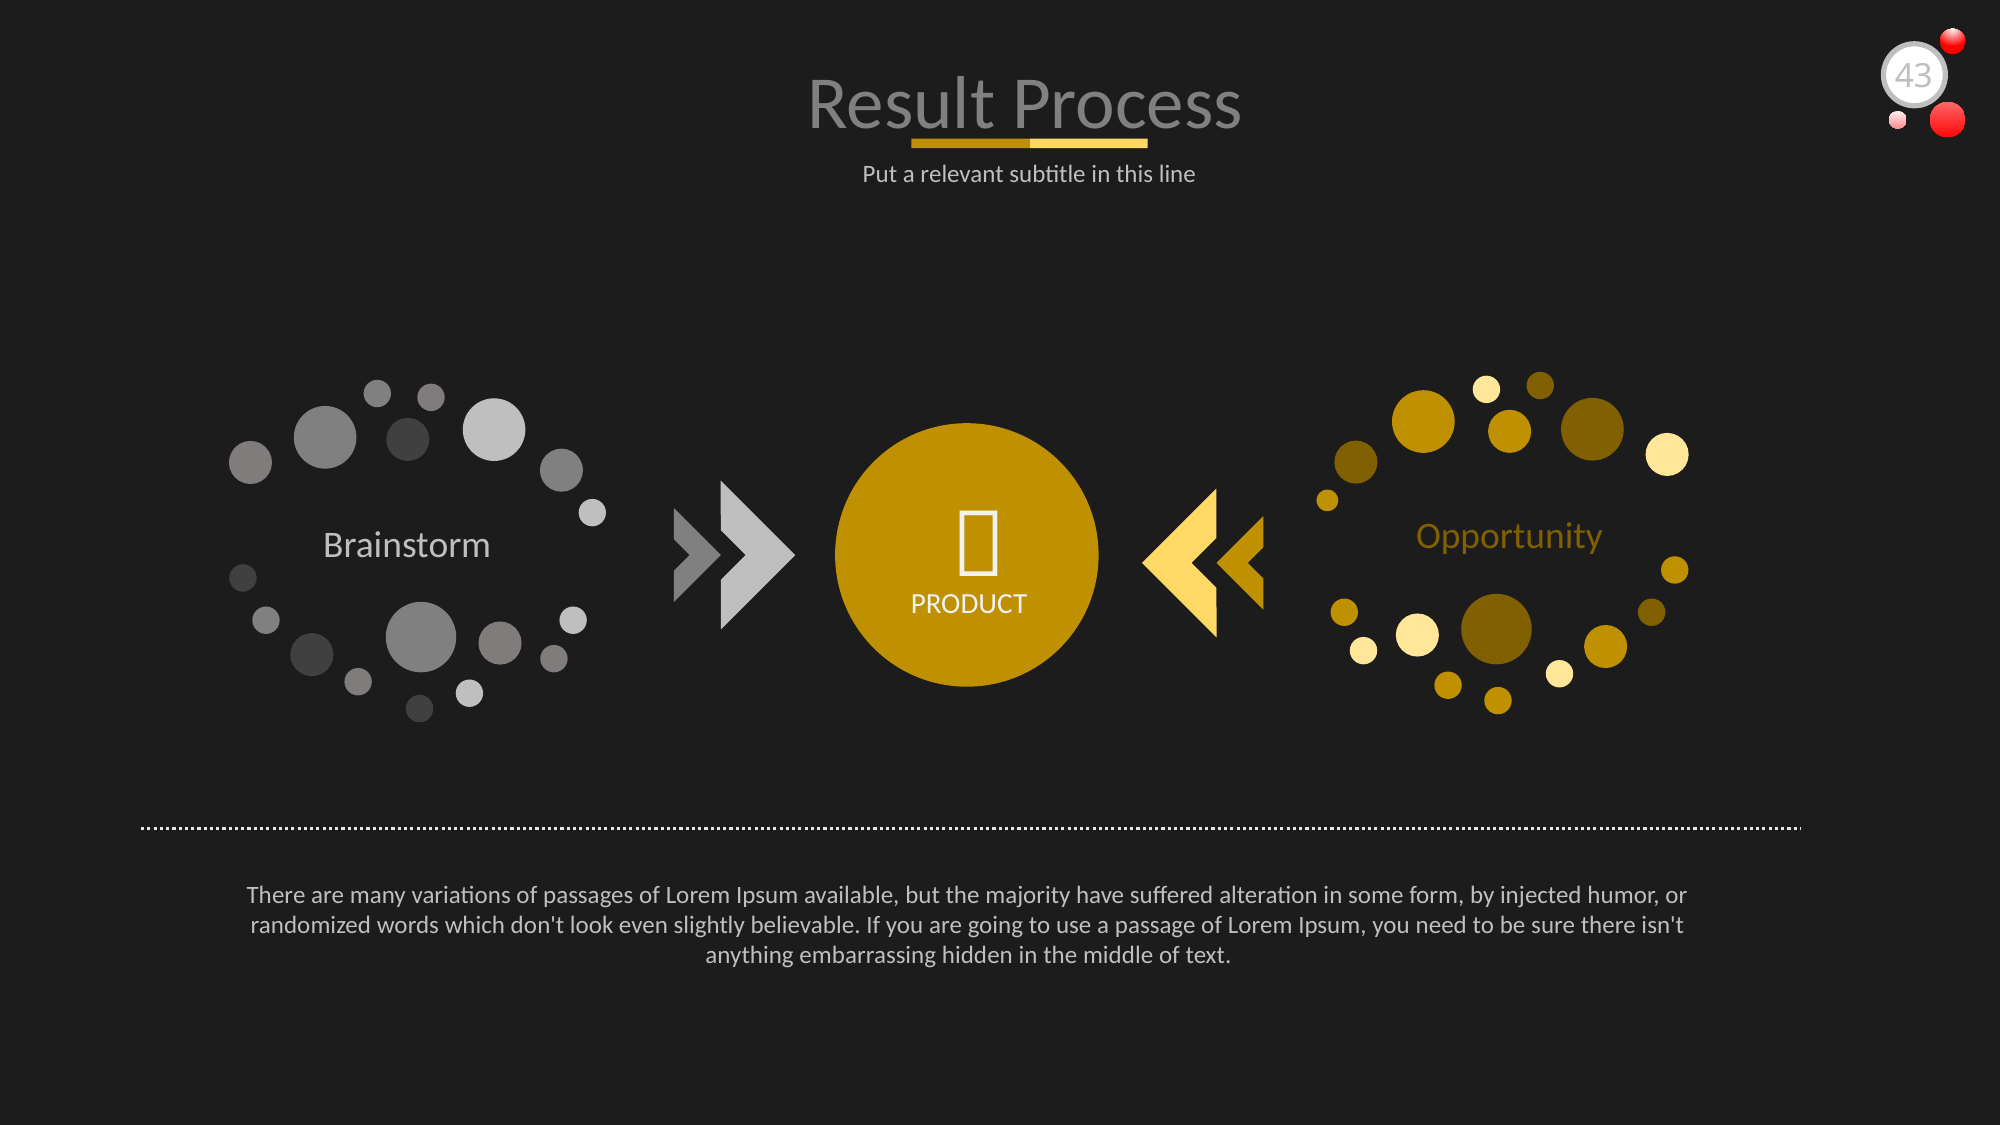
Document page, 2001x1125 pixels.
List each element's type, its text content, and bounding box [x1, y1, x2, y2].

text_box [911, 138, 1148, 149]
text_box [672, 505, 723, 605]
text_box [719, 478, 797, 632]
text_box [1876, 28, 1966, 138]
text_box [1077, 480, 1100, 597]
text_box [834, 422, 1075, 608]
text_box  [881, 477, 1077, 577]
text_box [1215, 513, 1265, 613]
text_box Put a relevant subtitle in this line [792, 142, 1267, 202]
text_box [855, 628, 1078, 688]
text_box There are many variations of passages of Lorem Ipsum available, but the majority have suffered alteration in some form, by injected humor, or randomized words which don't look even slightly believable. If you are going to use a passage of Lorem Ipsum, you need to be sure there isn't anything embarrassing hidden in the middle of text. [188, 871, 1758, 975]
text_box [1316, 371, 1689, 715]
text_box Result Process [597, 1, 1454, 152]
text_box PRODUCT [845, 577, 1093, 628]
text_box [1140, 486, 1218, 640]
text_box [228, 379, 606, 723]
